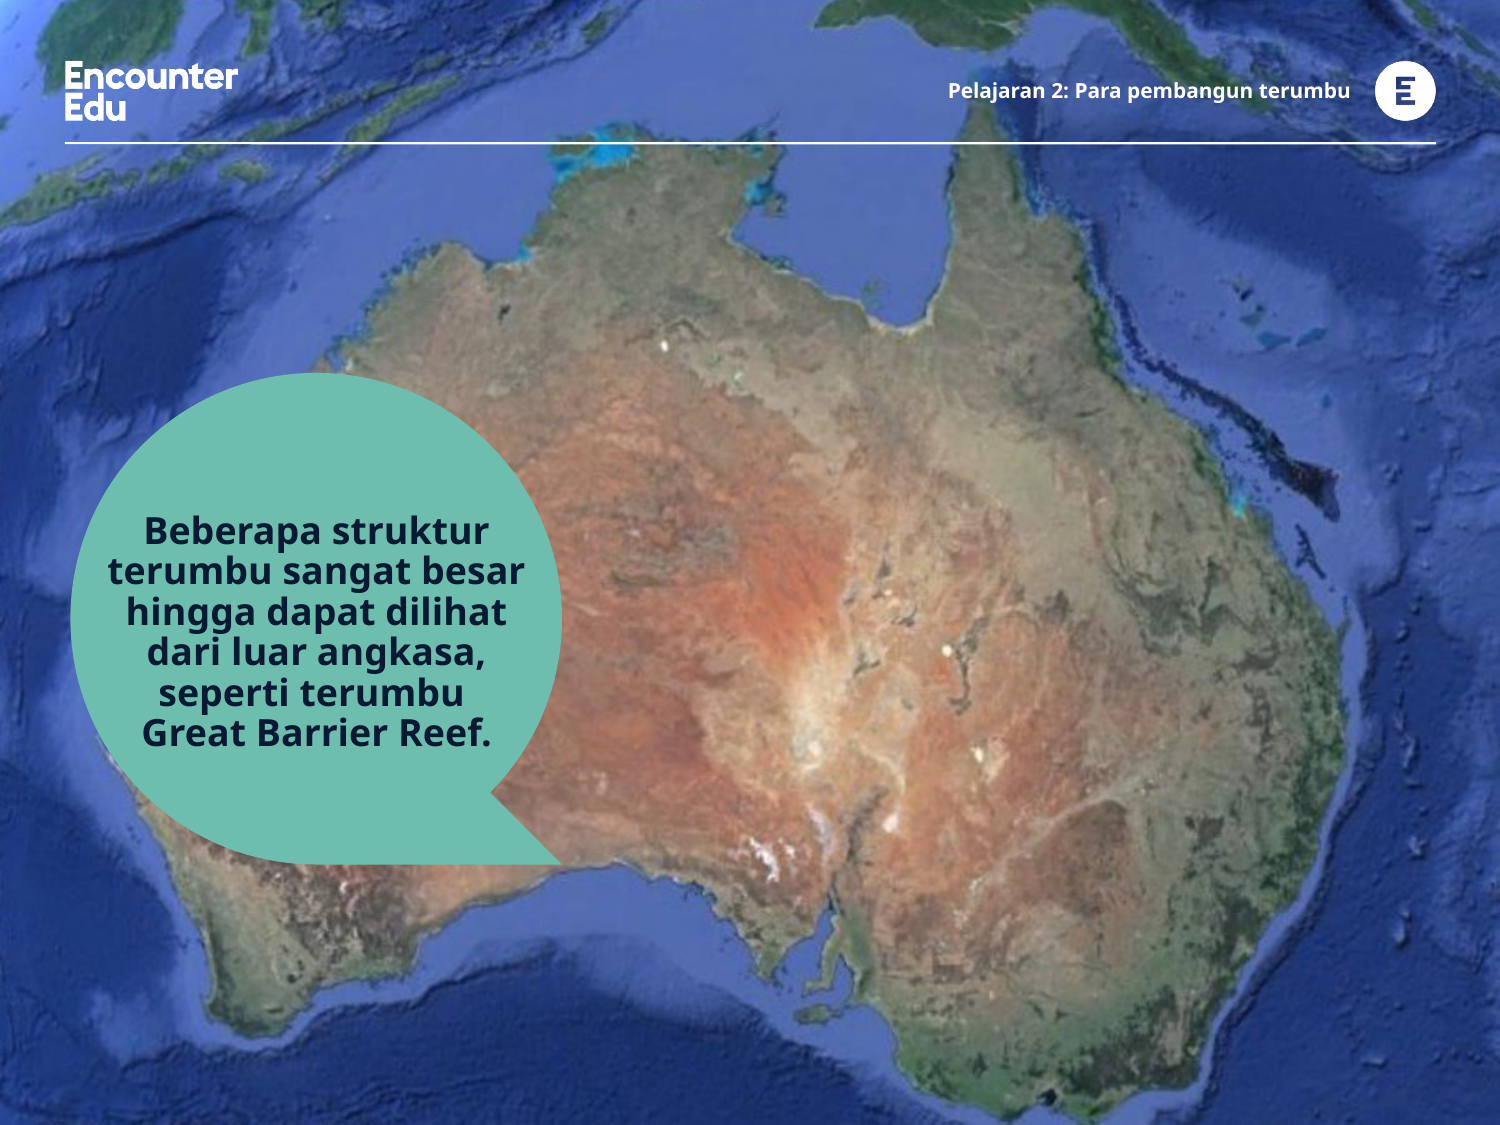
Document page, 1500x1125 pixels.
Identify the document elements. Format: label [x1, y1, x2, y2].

picture [0, 0, 1500, 1125]
text_box [70, 372, 563, 871]
